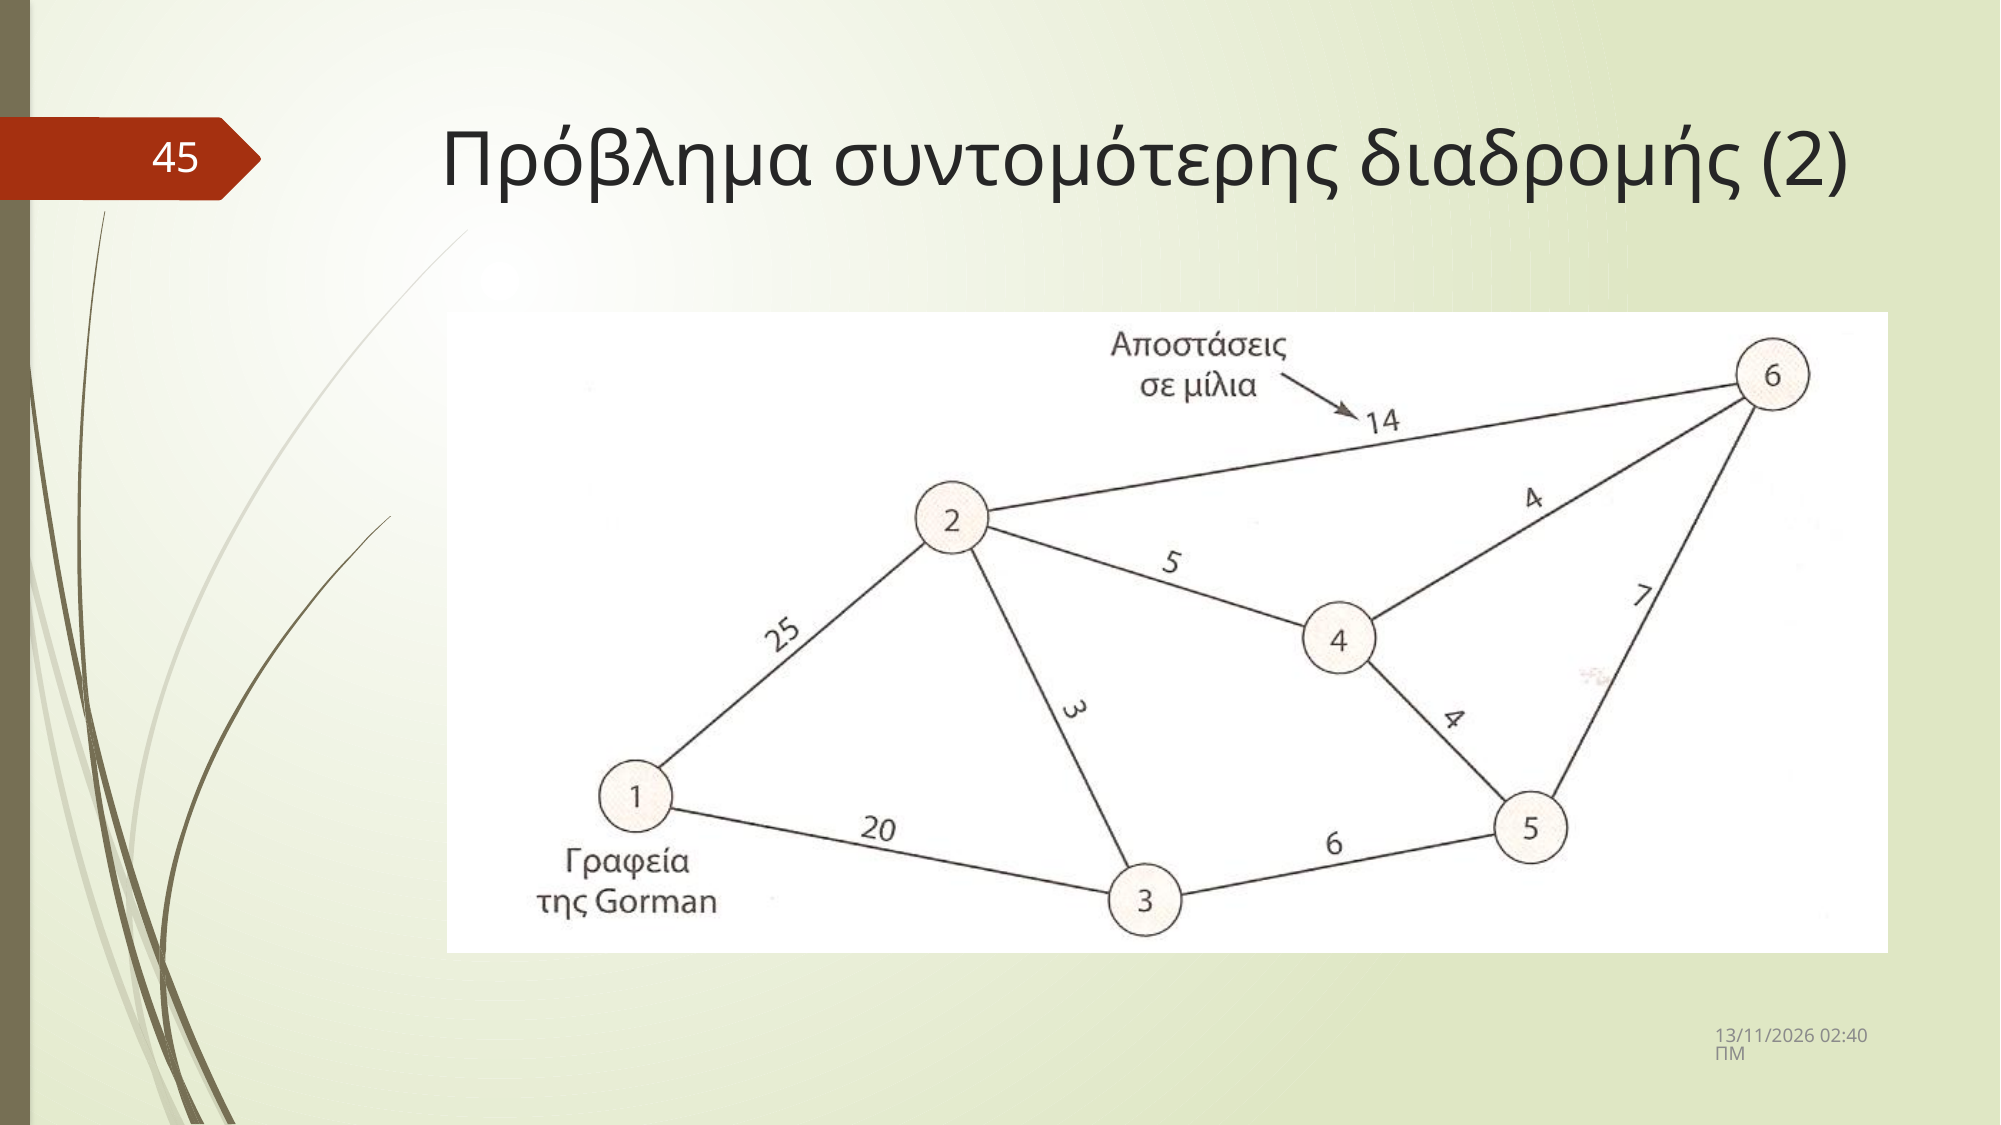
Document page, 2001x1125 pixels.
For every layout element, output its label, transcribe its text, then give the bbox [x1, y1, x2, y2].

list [447, 312, 1888, 953]
title Πρόβλημα συντομότερης διαδρομής (2) [425, 102, 1923, 313]
slide_number 45 [87, 129, 216, 190]
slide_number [1699, 1005, 1888, 1067]
